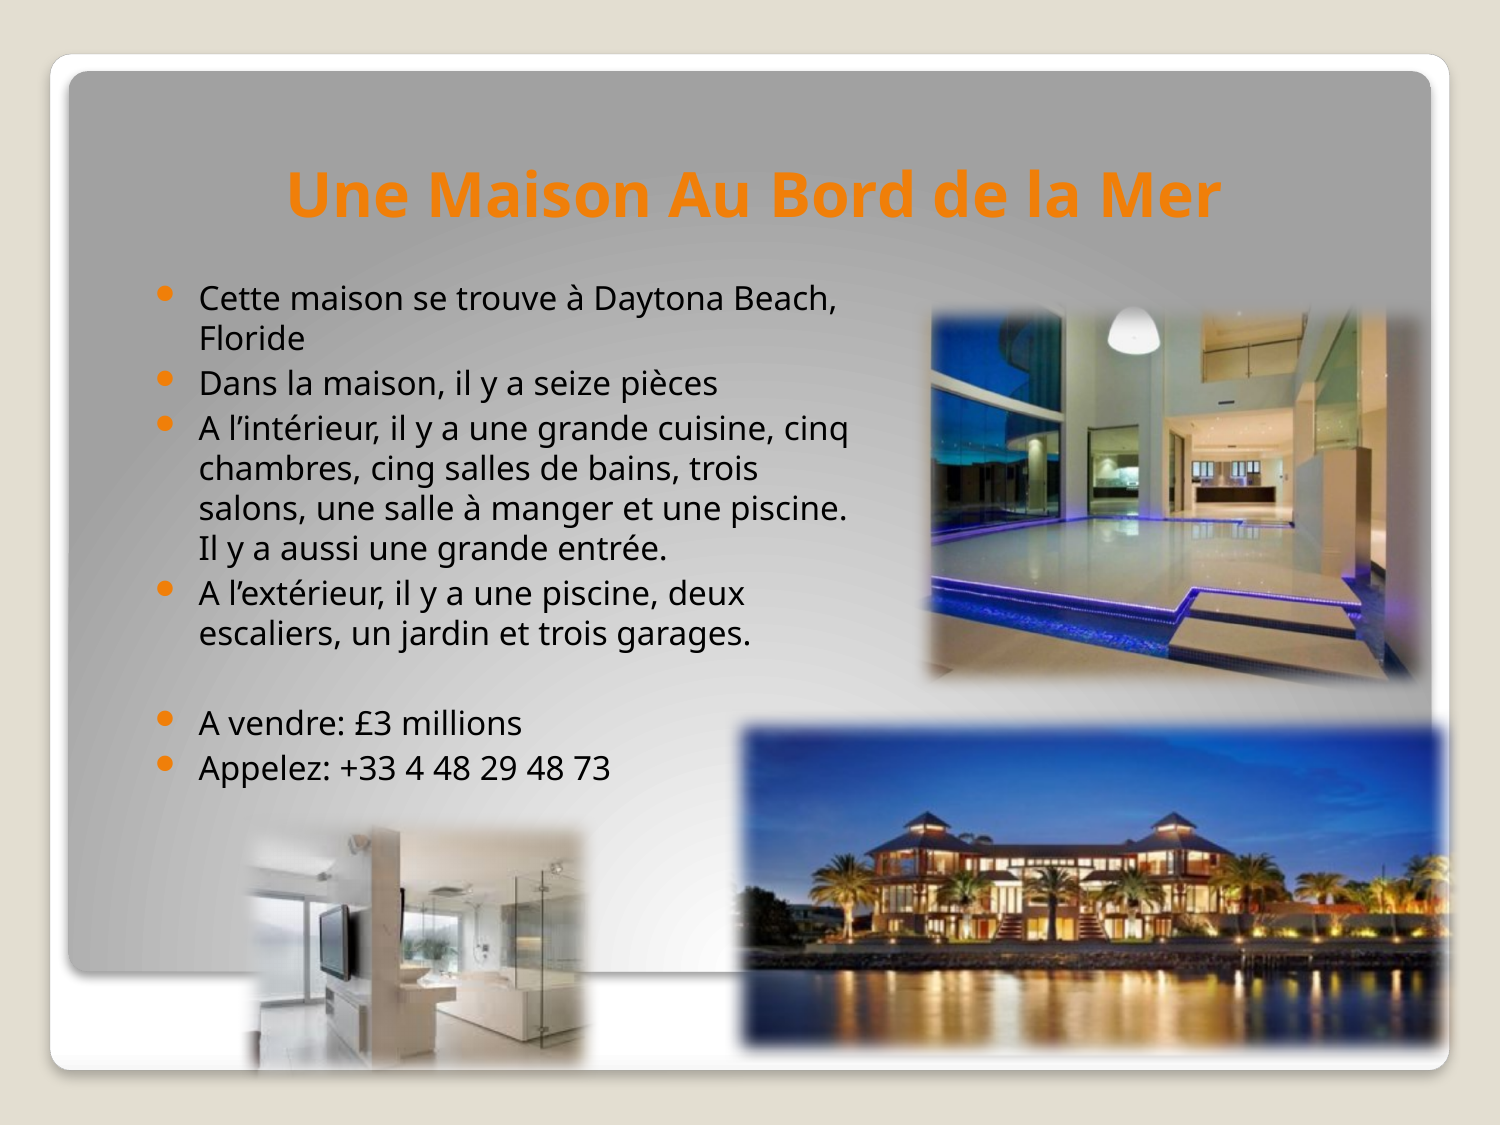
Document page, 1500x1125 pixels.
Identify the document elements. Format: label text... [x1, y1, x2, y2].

title Une Maison Au Bord de la Mer [112, 87, 1397, 238]
list Cette maison se trouve à Daytona Beach, Floride Dans la maison, il y a seize pièces A l’intérieur, il y a une grande cuisine, cinq chambres, cing salles de bains, trois salons, une salle à manger et une piscine. Il y a aussi une grande entrée. A l’extérieur, il y a une piscine, deux escaliers, un jardin et trois garages. A vendre: £3 millions Appelez: +33 4 48 29 48 73 [125, 262, 884, 1038]
picture [912, 299, 1438, 694]
picture [237, 812, 601, 1085]
picture [724, 709, 1460, 1063]
